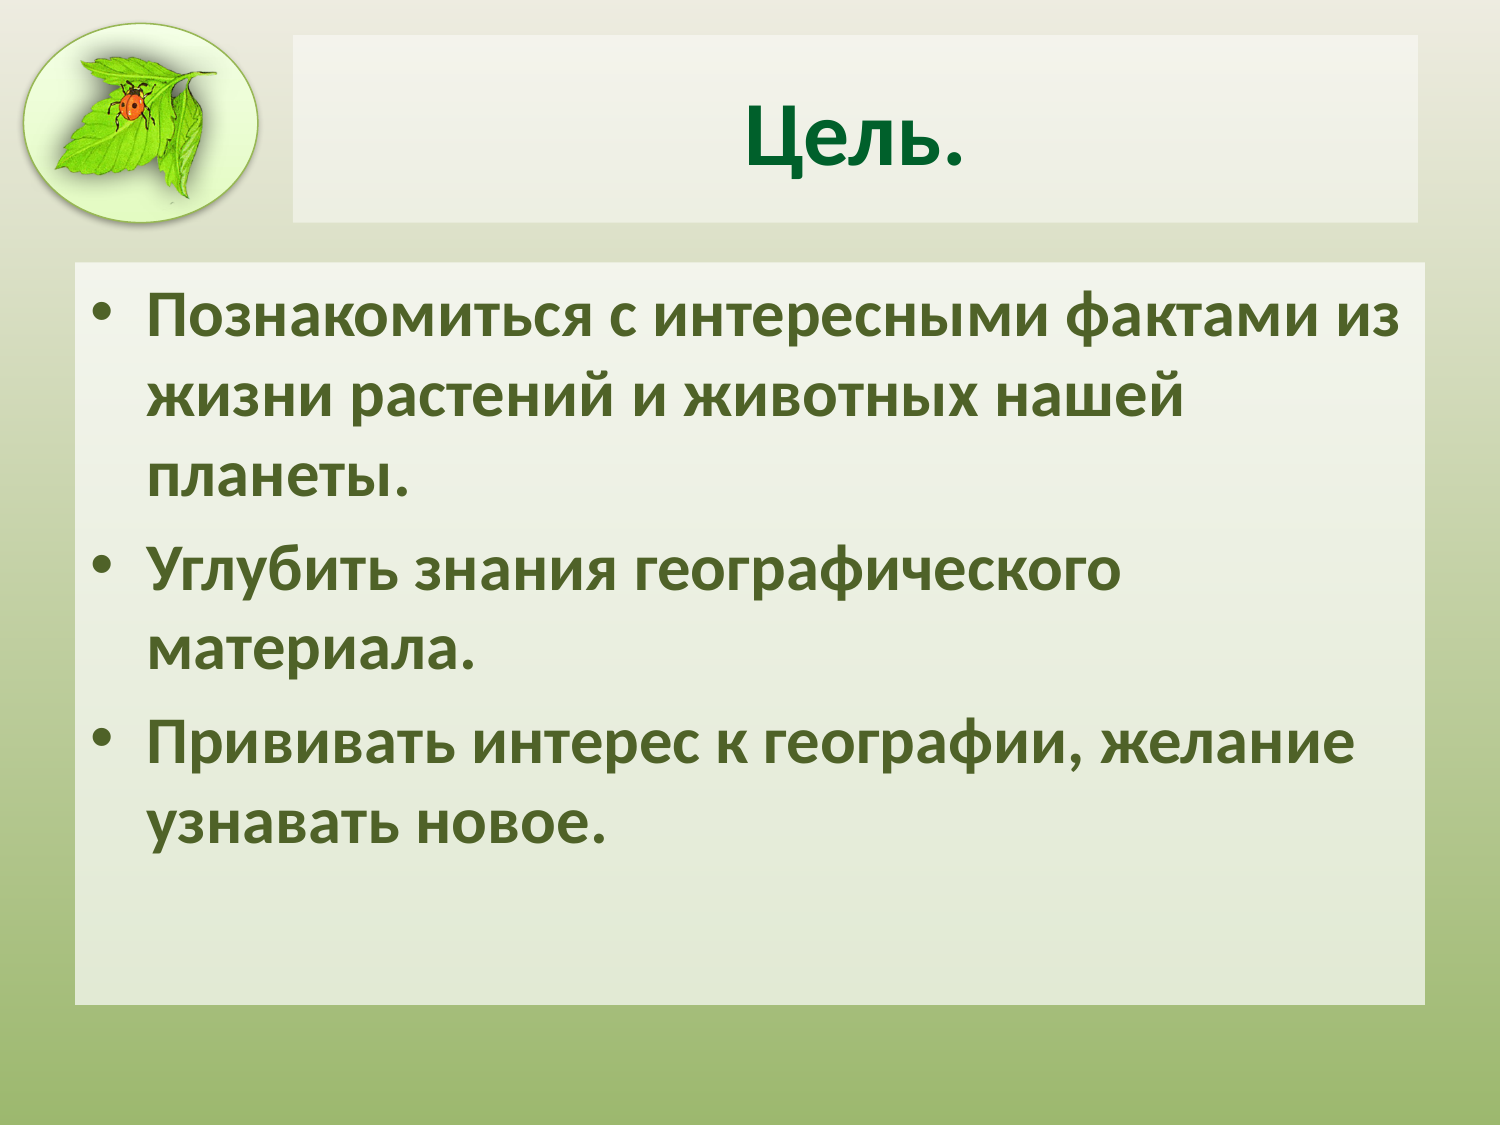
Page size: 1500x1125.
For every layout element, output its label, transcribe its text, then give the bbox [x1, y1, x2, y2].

list Познакомиться с интересными фактами из жизни растений и животных нашей планеты. Углубить знания географического материала. Прививать интерес к географии, желание узнавать новое. [75, 262, 1425, 1005]
picture [46, 35, 227, 211]
title Цель. [292, 35, 1418, 223]
